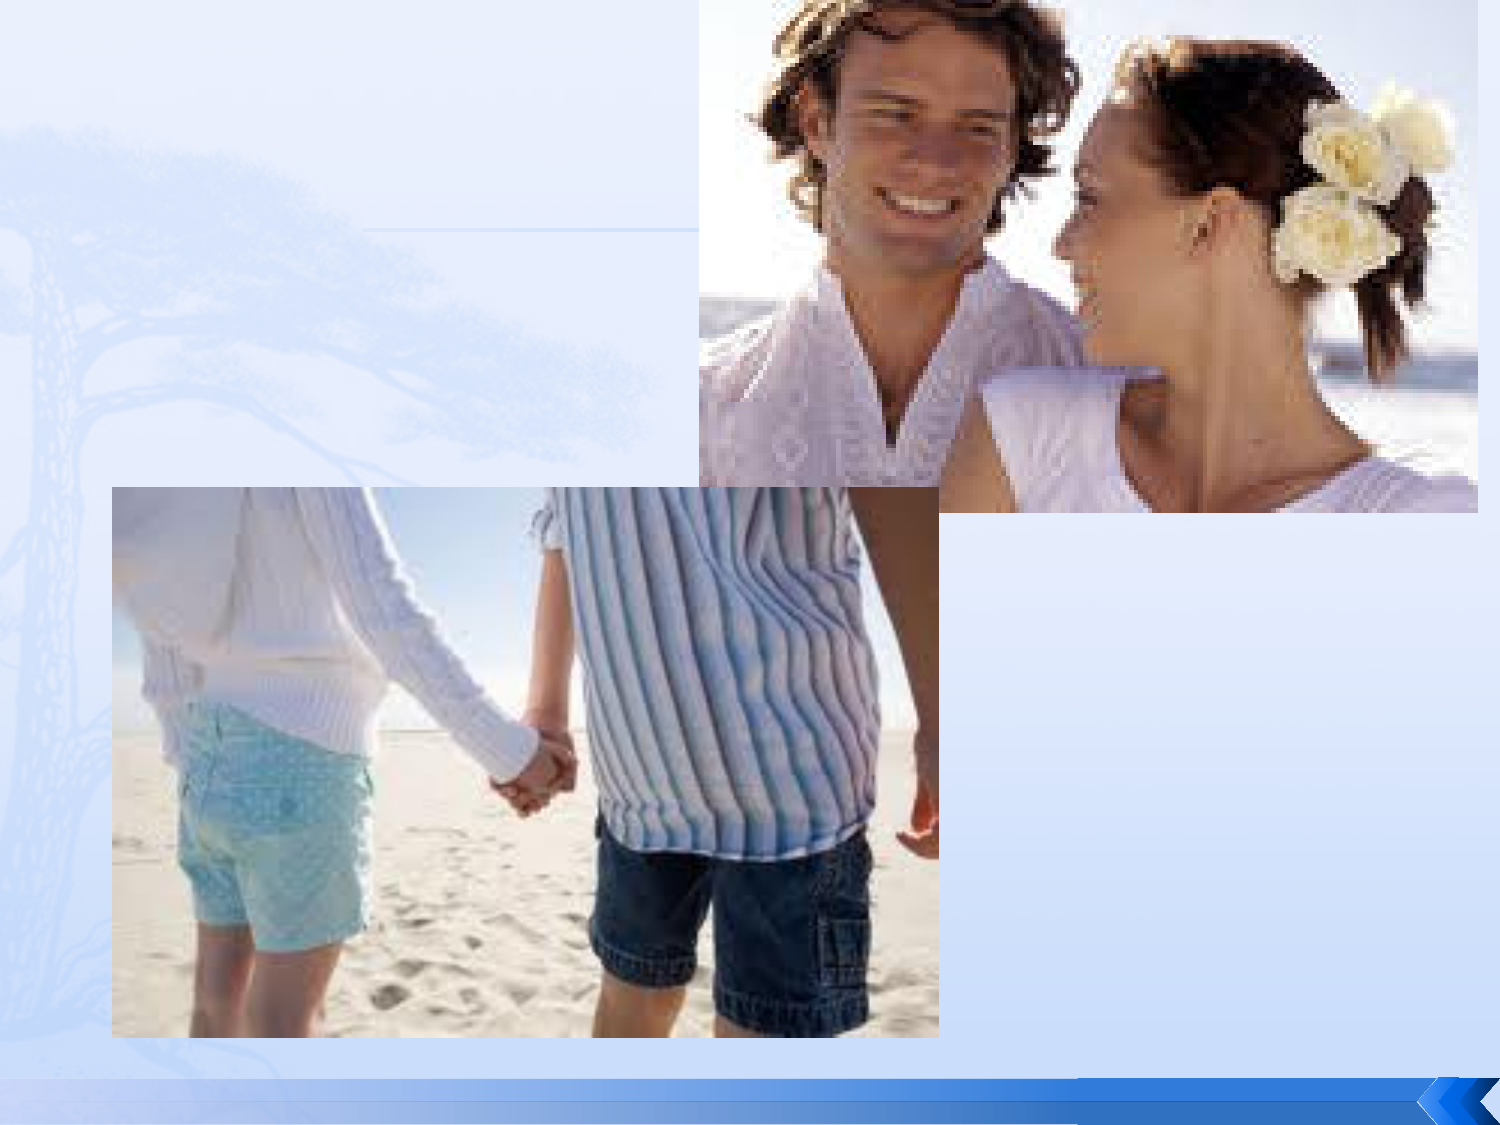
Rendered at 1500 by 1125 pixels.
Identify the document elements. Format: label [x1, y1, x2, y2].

picture [111, 0, 1479, 1038]
